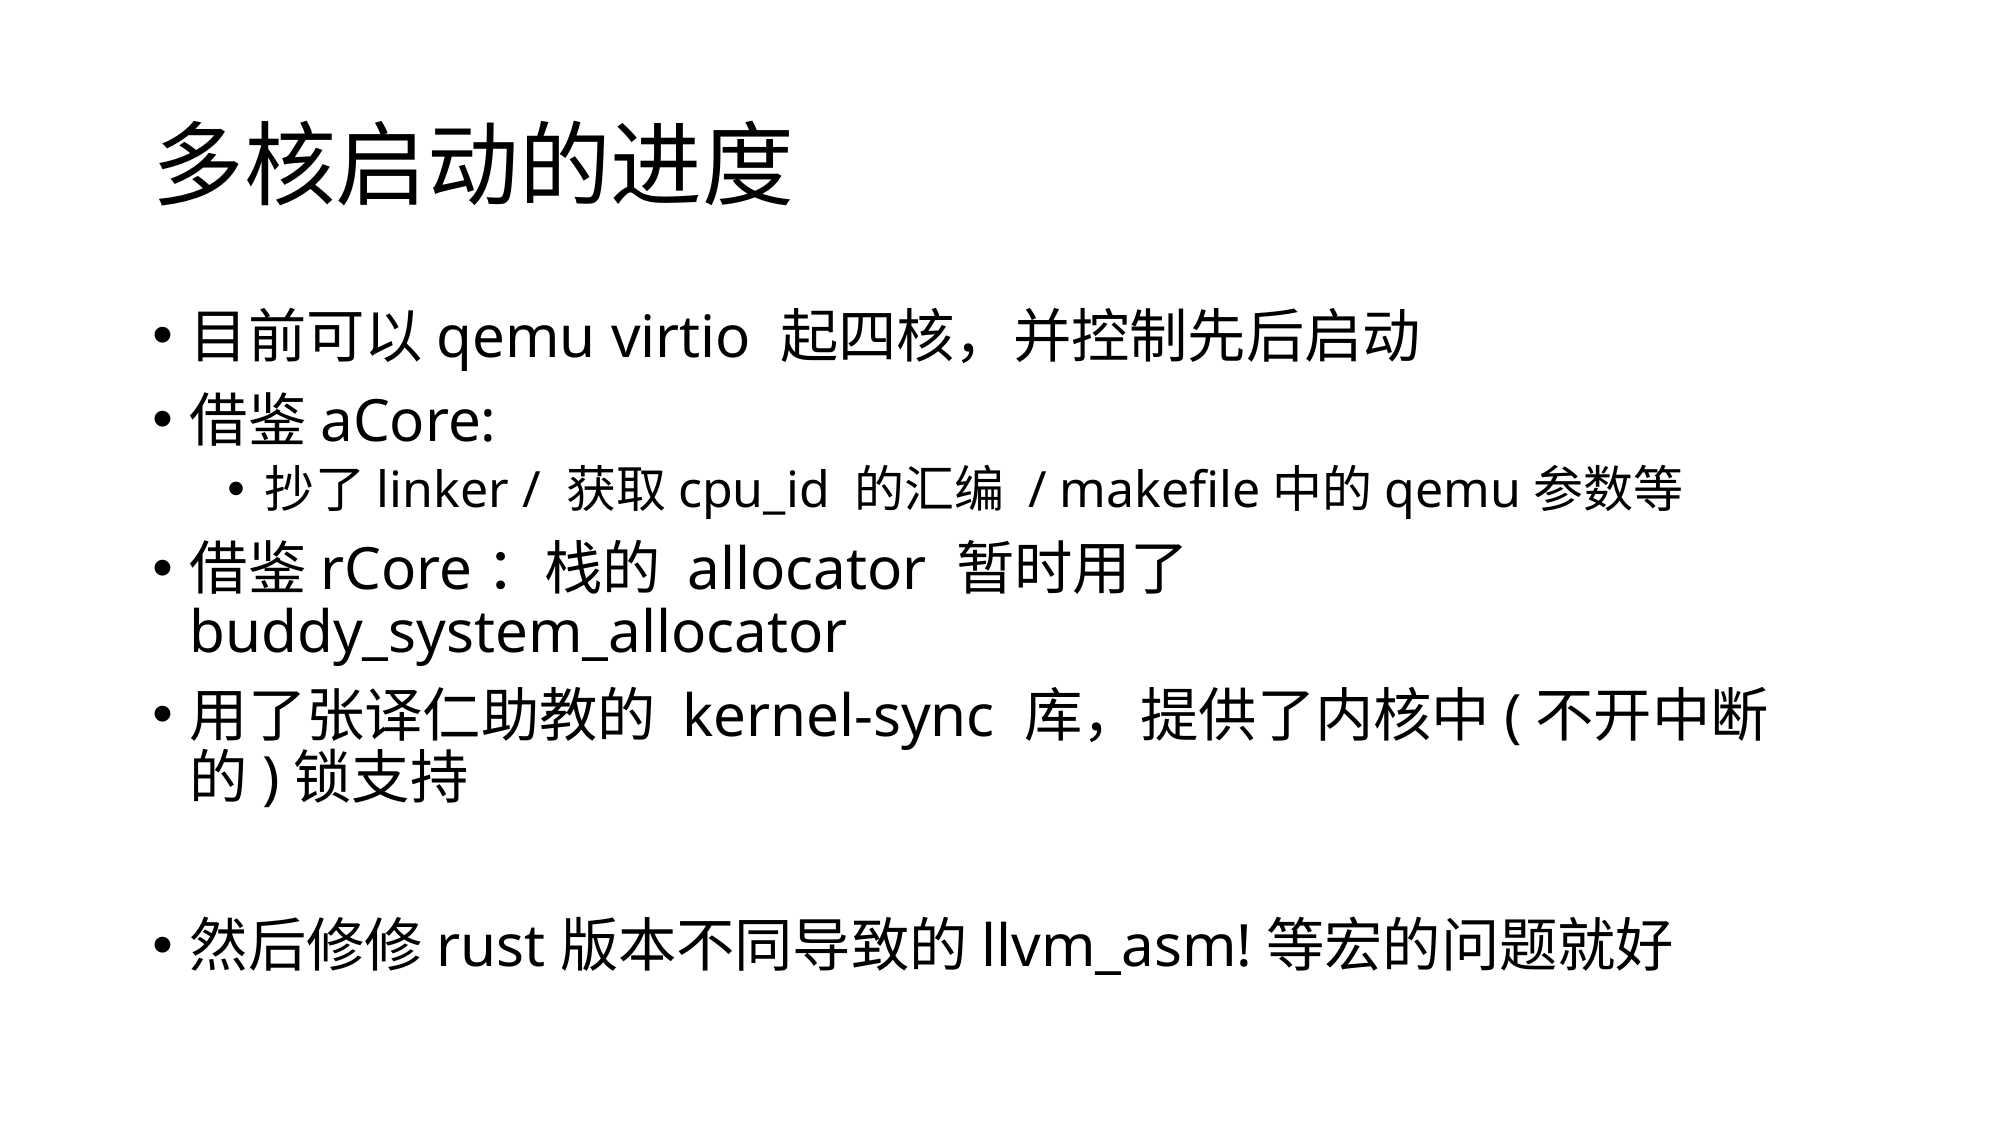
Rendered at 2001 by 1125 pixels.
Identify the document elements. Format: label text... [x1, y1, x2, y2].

list 目前可以qemu virtio 起四核，并控制先后启动 借鉴aCore: 抄了linker / 获取cpu_id 的汇编 / makefile中的qemu参数等 借鉴rCore：栈的 allocator 暂时用了 buddy_system_allocator 用了张译仁助教的 kernel-sync 库，提供了内核中(不开中断的)锁支持 然后修修rust版本不同导致的llvm_asm!等宏的问题就好 [137, 299, 1863, 1014]
title 多核启动的进度 [137, 59, 1863, 278]
